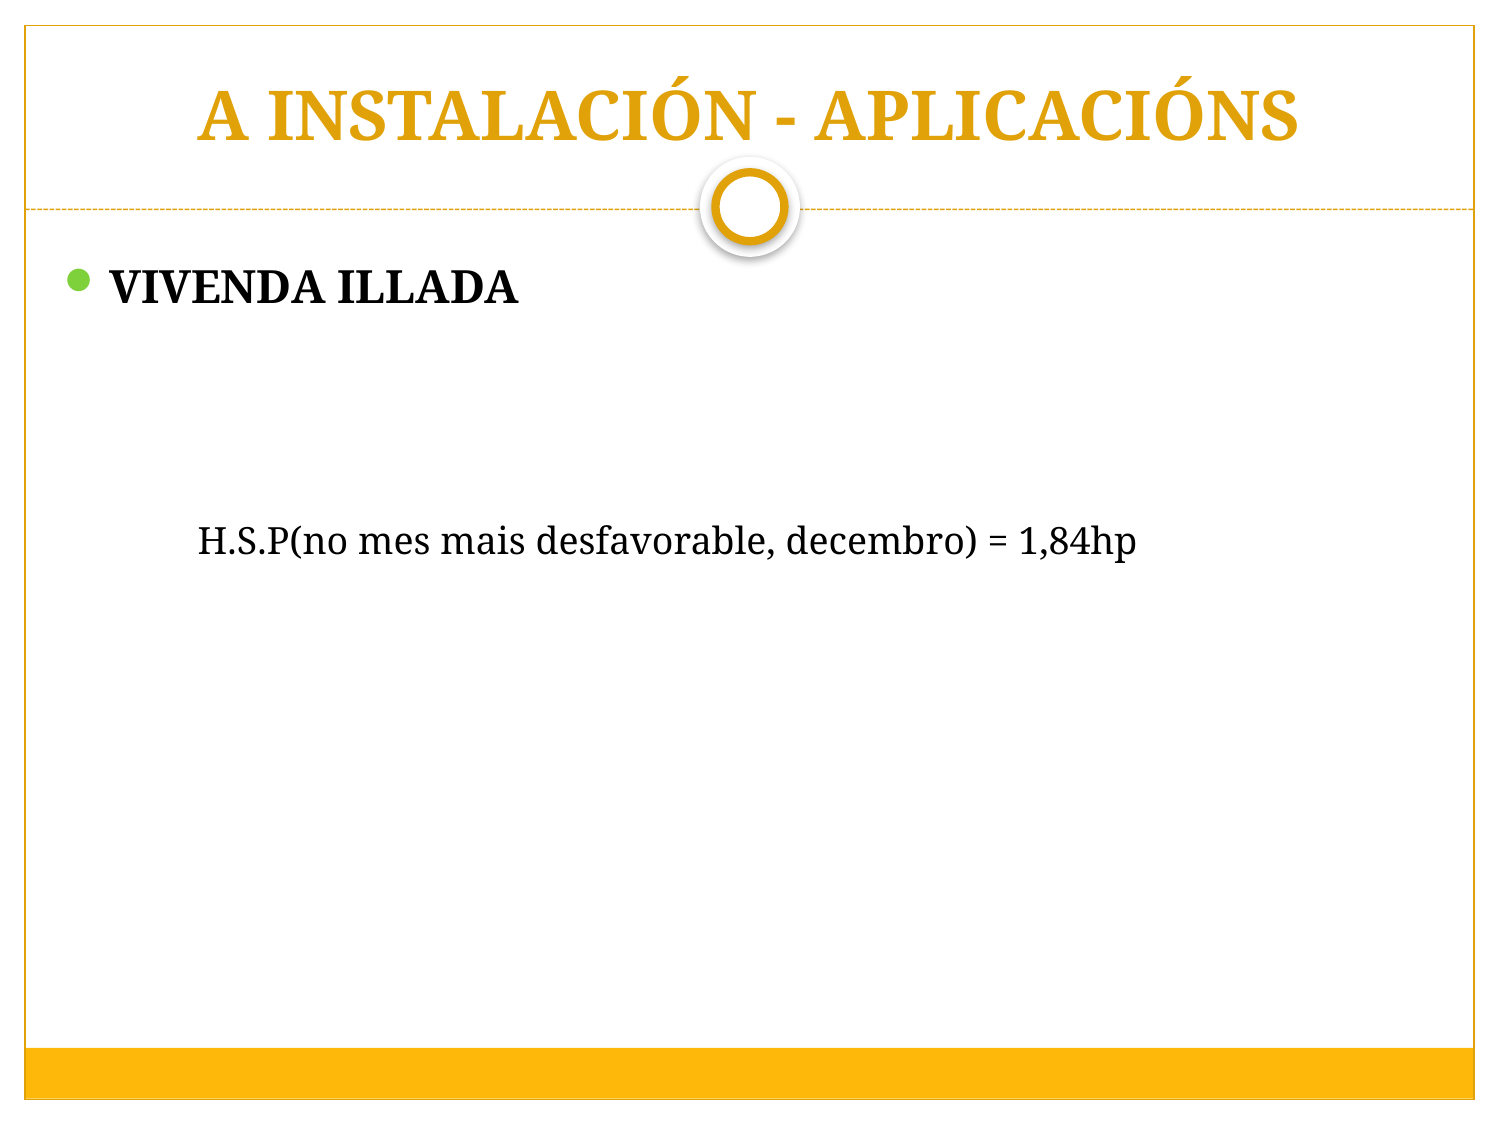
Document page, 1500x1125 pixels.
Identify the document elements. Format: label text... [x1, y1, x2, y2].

title A INSTALACIÓN - APLICACIÓNS [49, 37, 1450, 162]
list VIVENDA ILLADA [49, 250, 1445, 1001]
